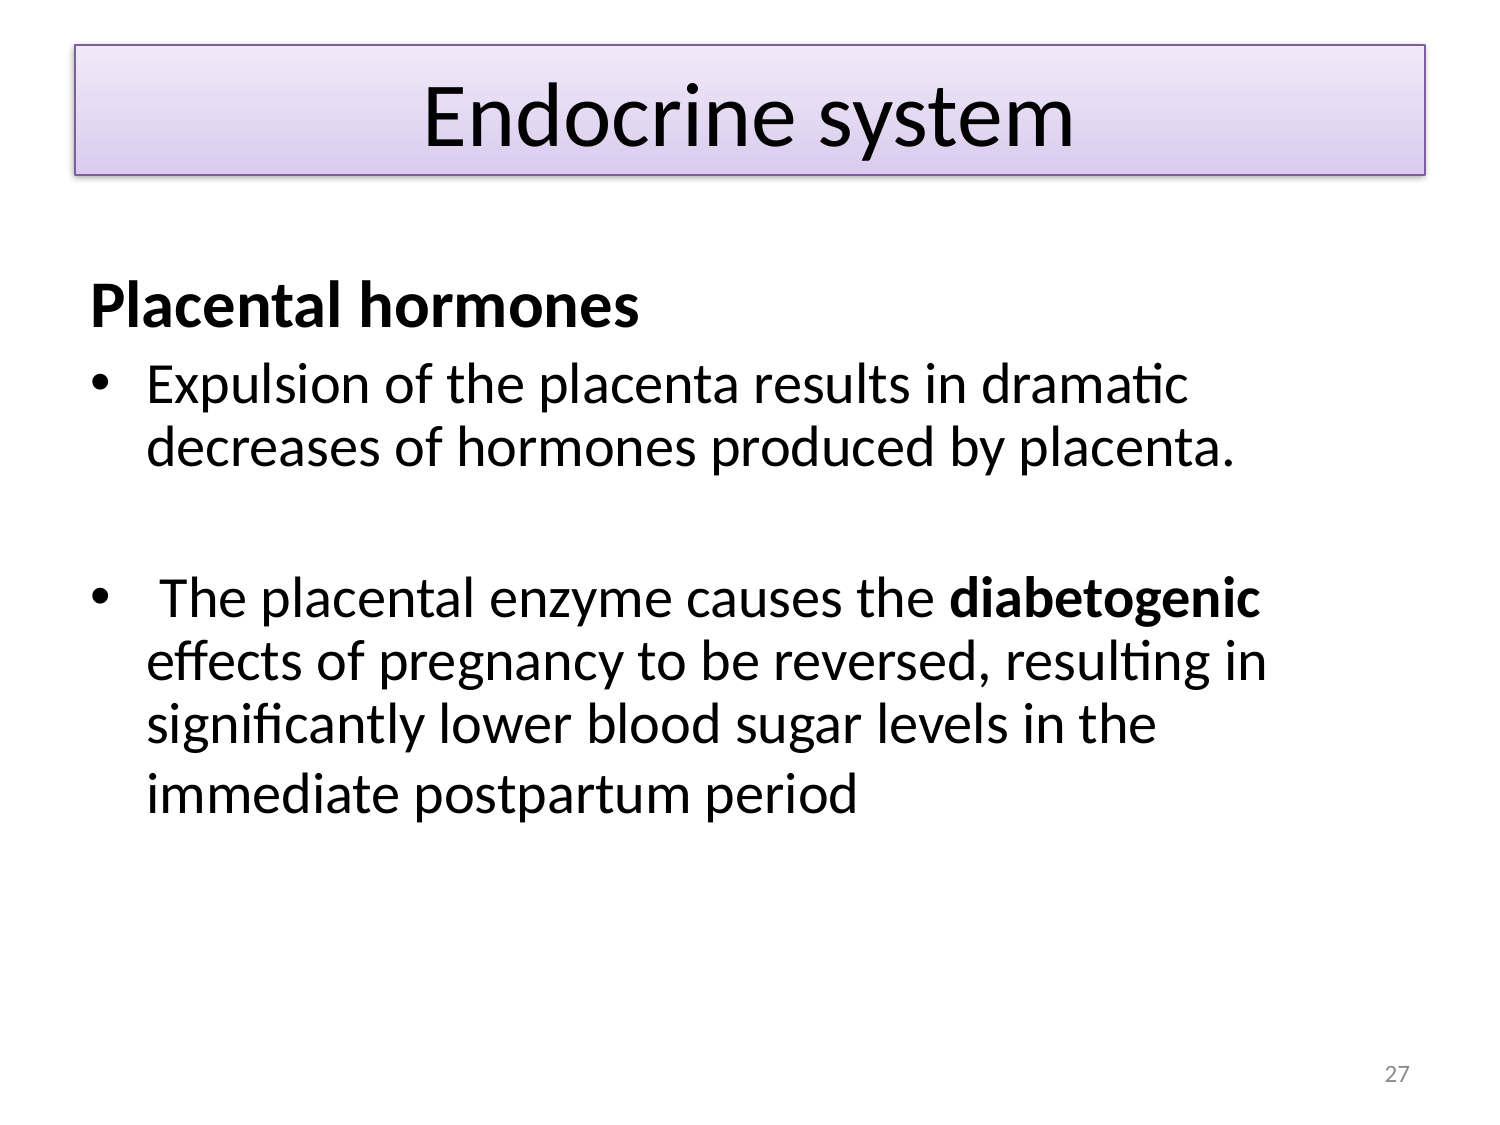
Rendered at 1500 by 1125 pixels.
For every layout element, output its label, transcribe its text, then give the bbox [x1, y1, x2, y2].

title Endocrine system [74, 44, 1426, 176]
slide_number 27 [1074, 1042, 1425, 1103]
list Placental hormones Expulsion of the placenta results in dramatic decreases of hormones produced by placenta. The placental enzyme causes the diabetogenic effects of pregnancy to be reversed, resulting in significantly lower blood sugar levels in the immediate postpartum period [75, 262, 1425, 1005]
